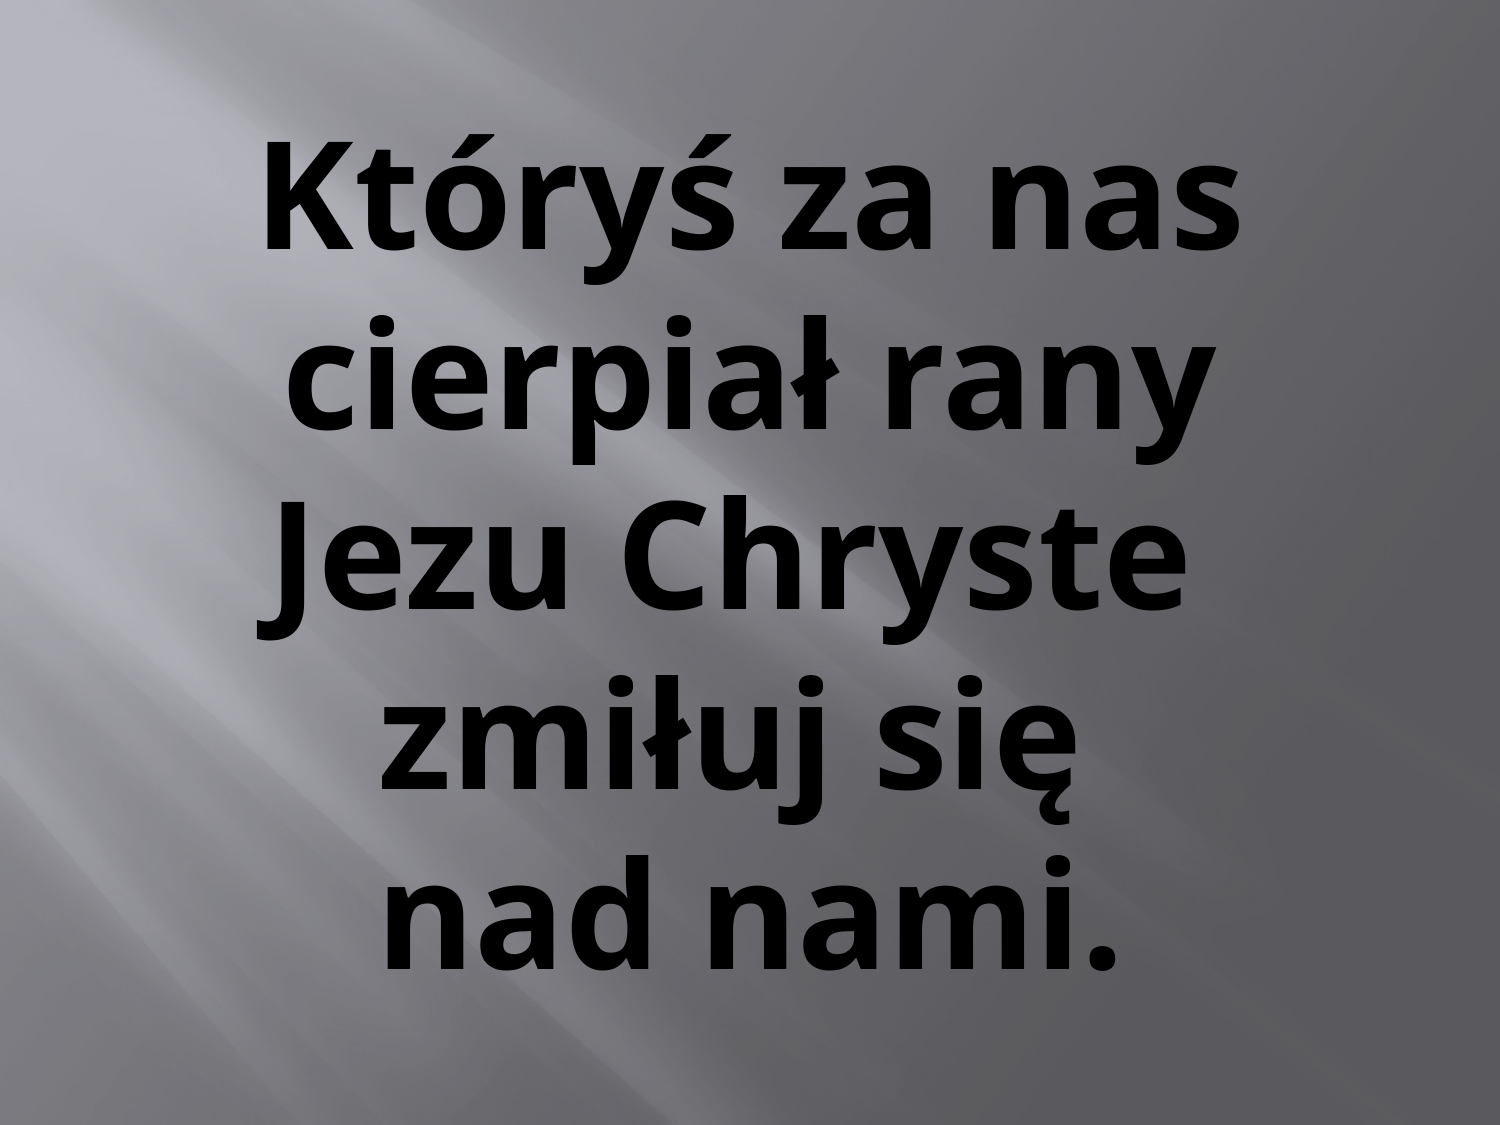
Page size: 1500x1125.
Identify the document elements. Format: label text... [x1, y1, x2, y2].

title Któryś za nas cierpiał rany Jezu Chryste zmiłuj się nad nami. [75, 45, 1425, 1055]
